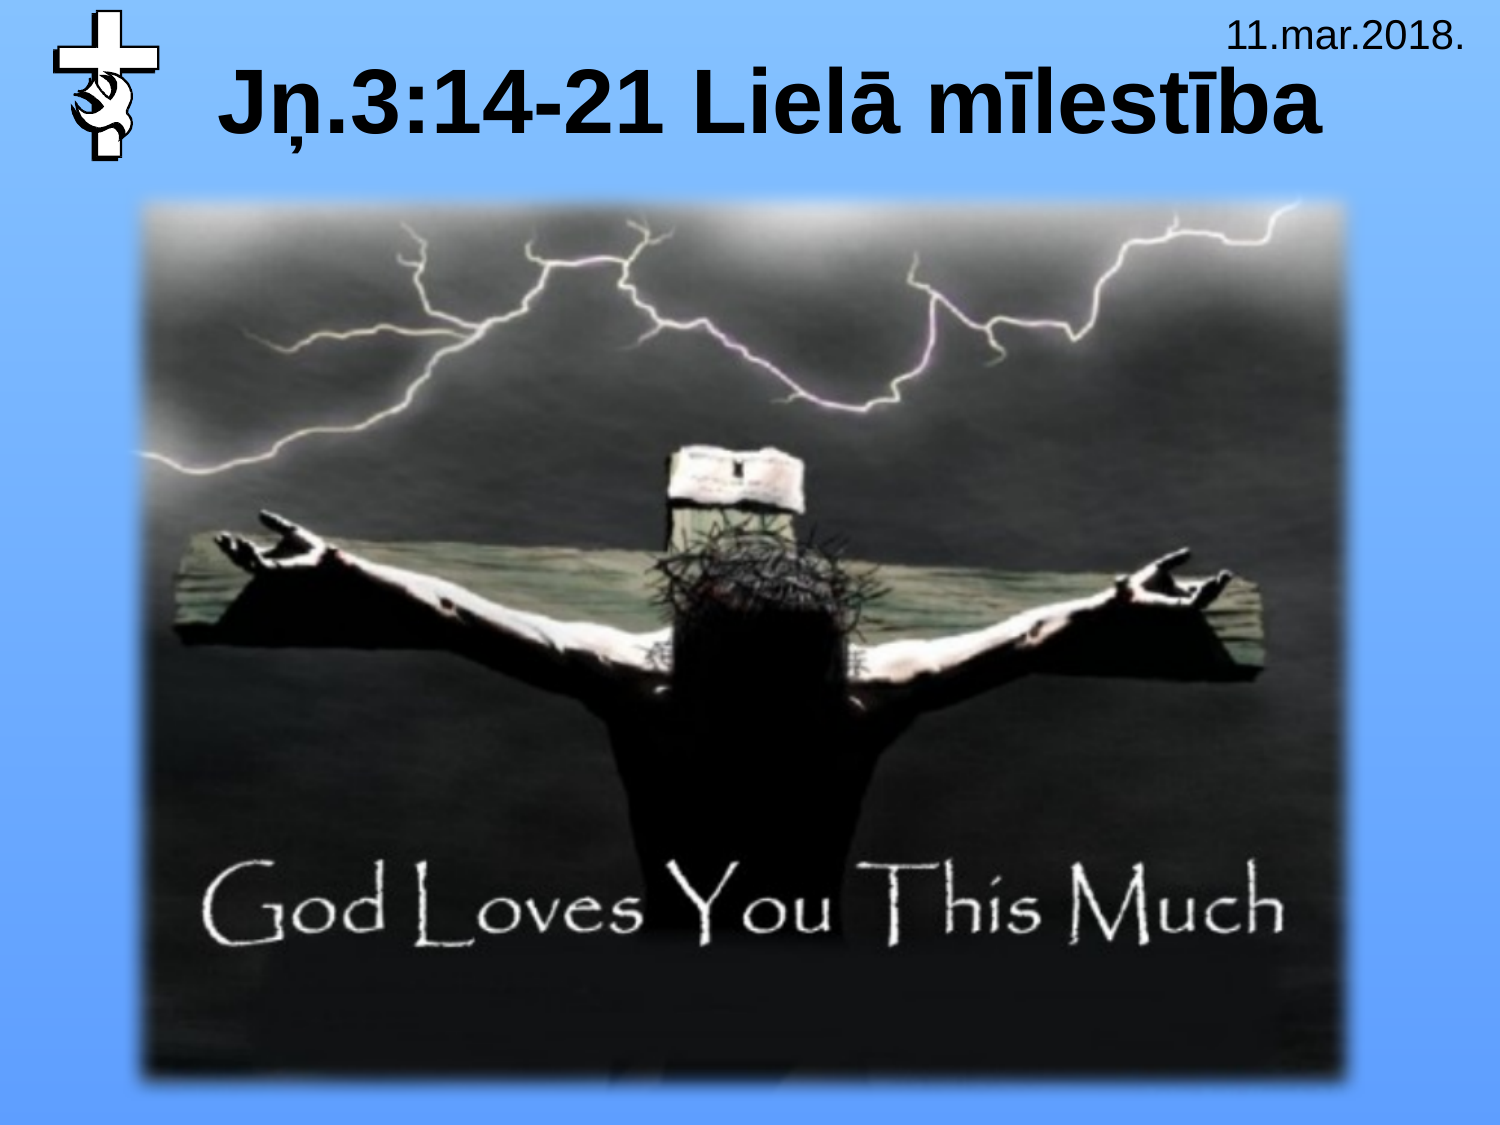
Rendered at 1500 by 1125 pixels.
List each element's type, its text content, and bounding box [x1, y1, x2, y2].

text_box 11.mar.2018. [1210, 0, 1500, 65]
picture [123, 184, 1365, 1102]
picture [52, 9, 160, 162]
title Jņ.3:14-21 Lielā mīlestība [100, 8, 1442, 185]
